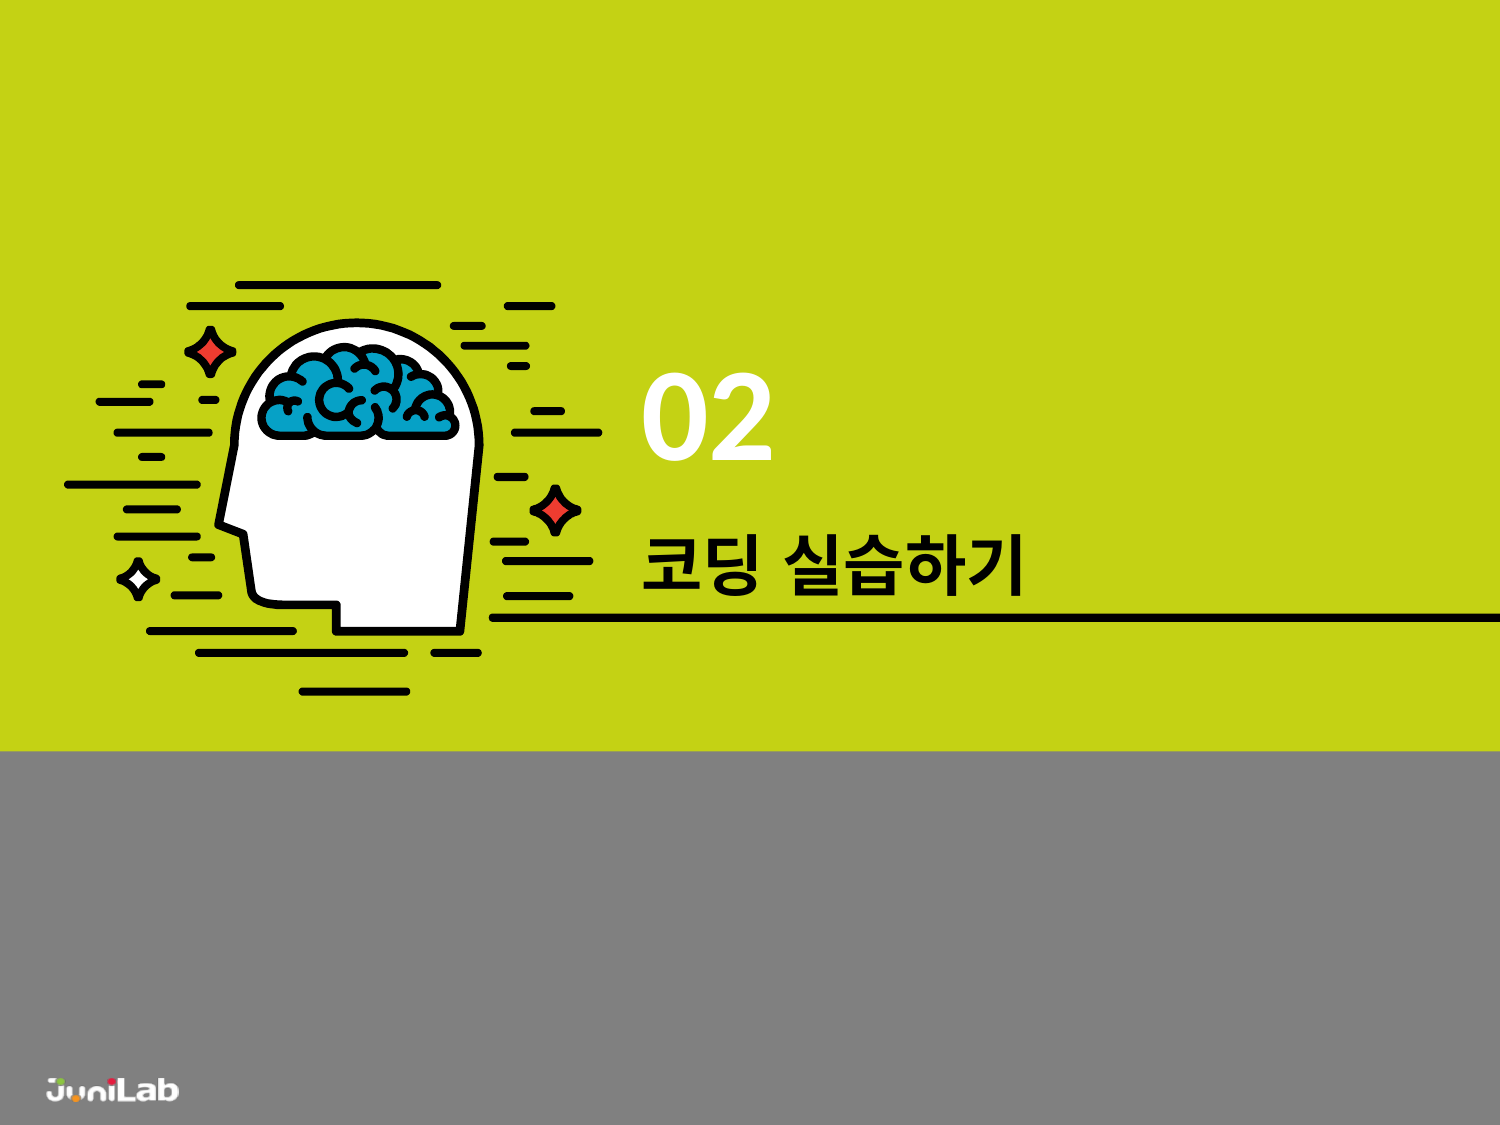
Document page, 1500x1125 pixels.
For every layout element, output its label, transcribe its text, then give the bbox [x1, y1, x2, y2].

picture [46, 1077, 180, 1102]
text_box 코딩 실습하기 [626, 515, 1500, 612]
text_box 02 [626, 319, 1134, 495]
